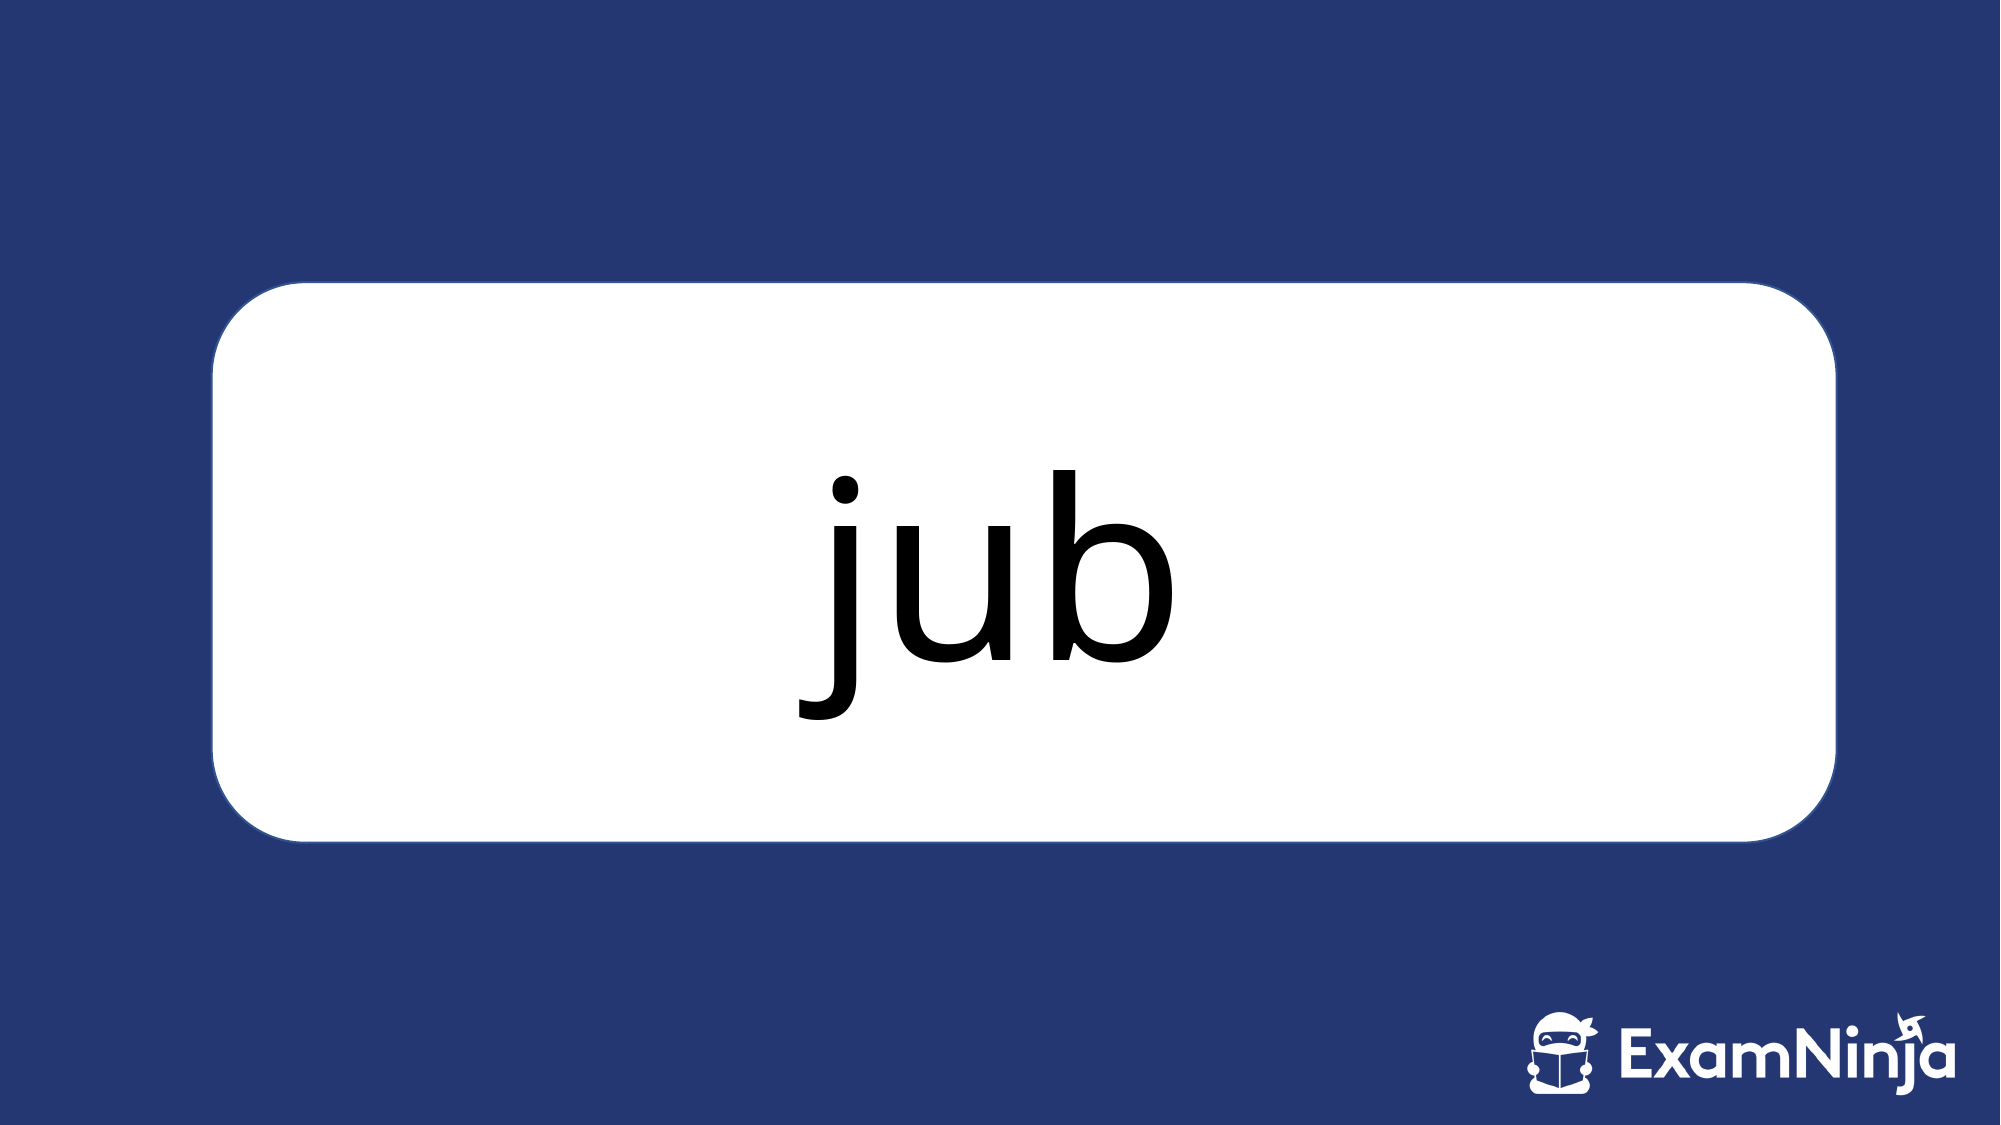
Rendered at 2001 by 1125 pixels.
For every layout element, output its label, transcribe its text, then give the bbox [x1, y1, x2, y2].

text_box [210, 719, 1838, 844]
text_box jub [143, 403, 1857, 719]
text_box [210, 281, 1838, 403]
picture [1501, 1003, 1979, 1102]
